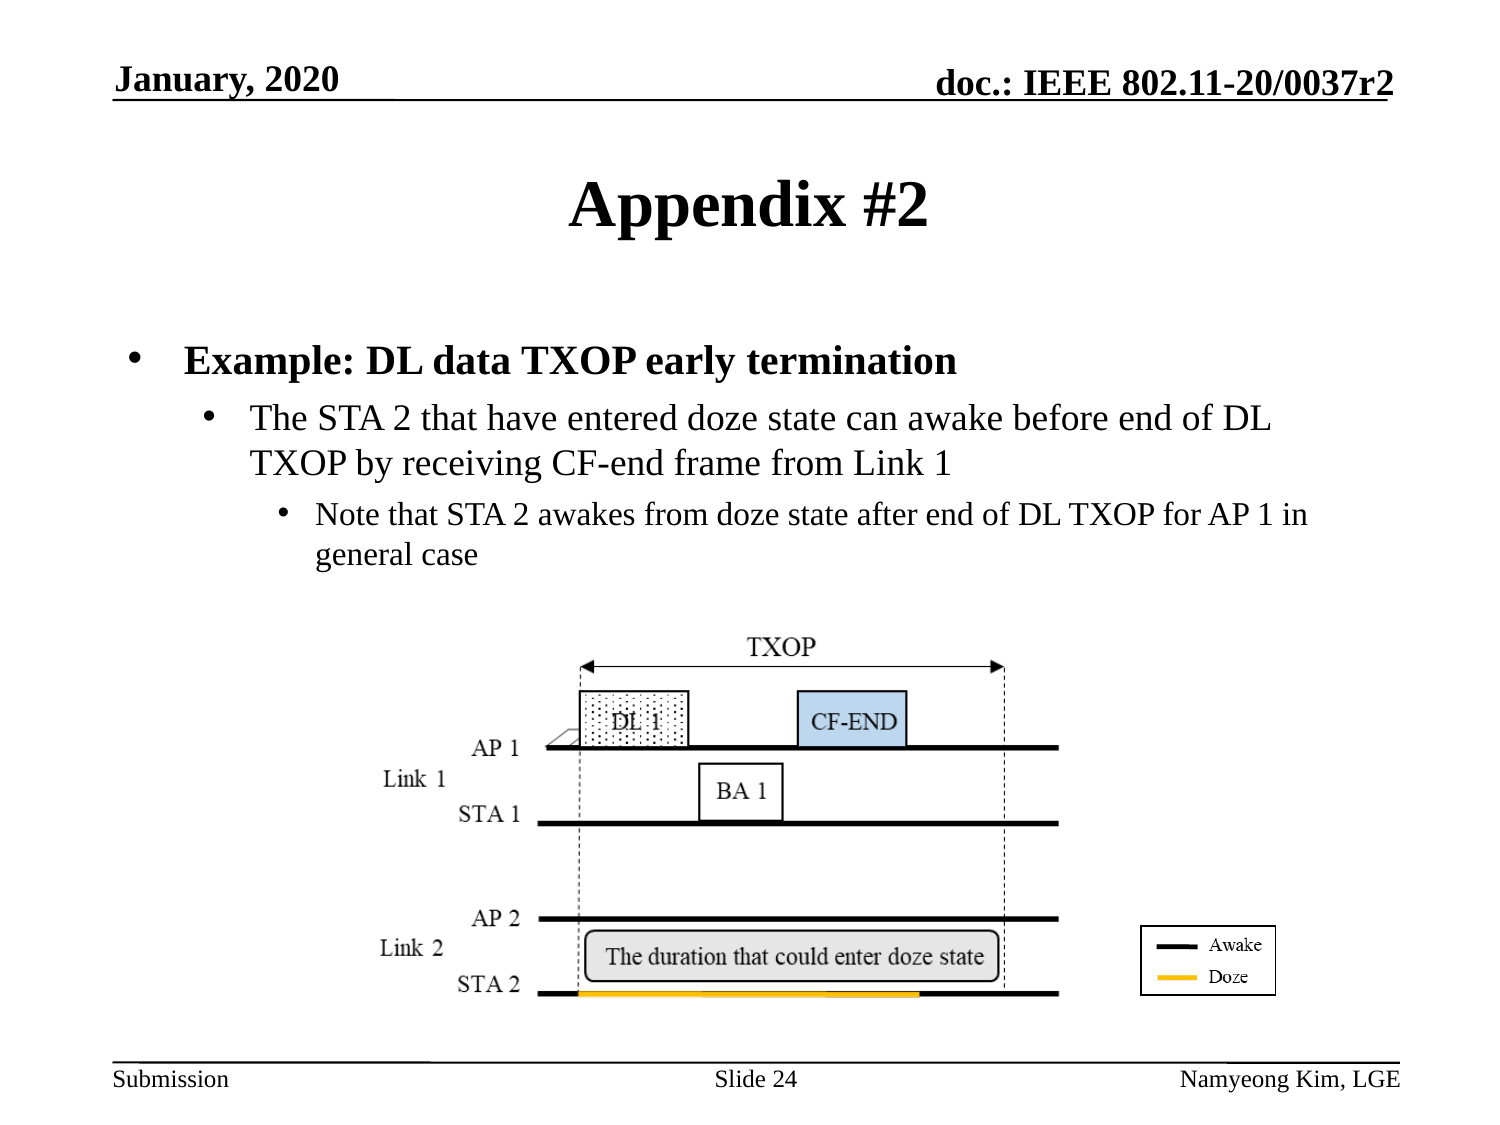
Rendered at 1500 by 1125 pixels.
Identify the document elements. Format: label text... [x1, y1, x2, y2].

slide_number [114, 54, 423, 100]
picture [364, 621, 1062, 1013]
title Appendix #2 [112, 112, 1388, 288]
picture [1139, 925, 1276, 1000]
slide_number Slide 24 [712, 1061, 800, 1123]
list Example: DL data TXOP early termination The STA 2 that have entered doze state can awake before end of DL TXOP by receiving CF-end frame from Link 1 Note that STA 2 awakes from doze state after end of DL TXOP for AP 1 in general case [112, 324, 1388, 1000]
footer Namyeong Kim, LGE [878, 1061, 1402, 1093]
